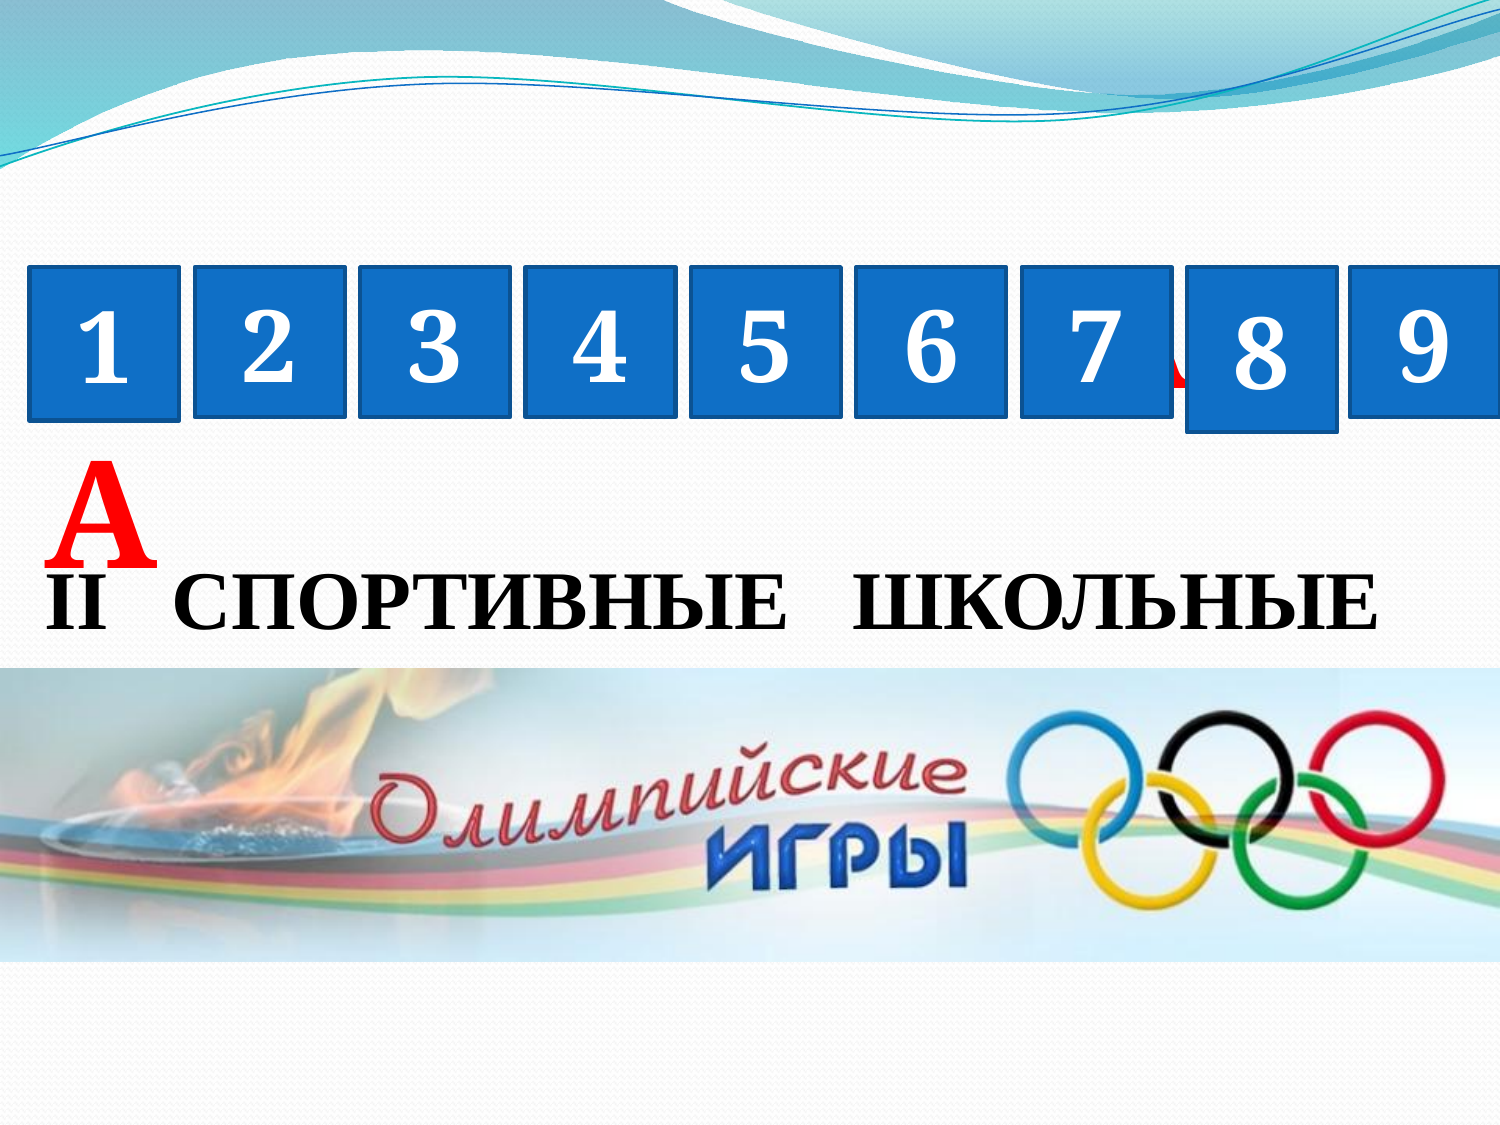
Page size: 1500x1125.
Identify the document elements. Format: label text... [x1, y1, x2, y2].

text_box 2 [193, 265, 347, 419]
text_box 9 [1348, 265, 1500, 419]
text_box 8 [1185, 265, 1339, 434]
picture [0, 668, 1500, 962]
text_box 4 [523, 265, 678, 419]
text_box II СПОРТИВНЫЕ ШКОЛЬНЫЕ [29, 538, 1447, 654]
text_box 3 [358, 265, 512, 419]
text_box 7 [1020, 265, 1174, 419]
text_box 6 [854, 265, 1008, 419]
text_box О Л И М П И А Д А [29, 231, 1500, 607]
text_box 1 [27, 265, 181, 423]
text_box 5 [689, 265, 843, 419]
